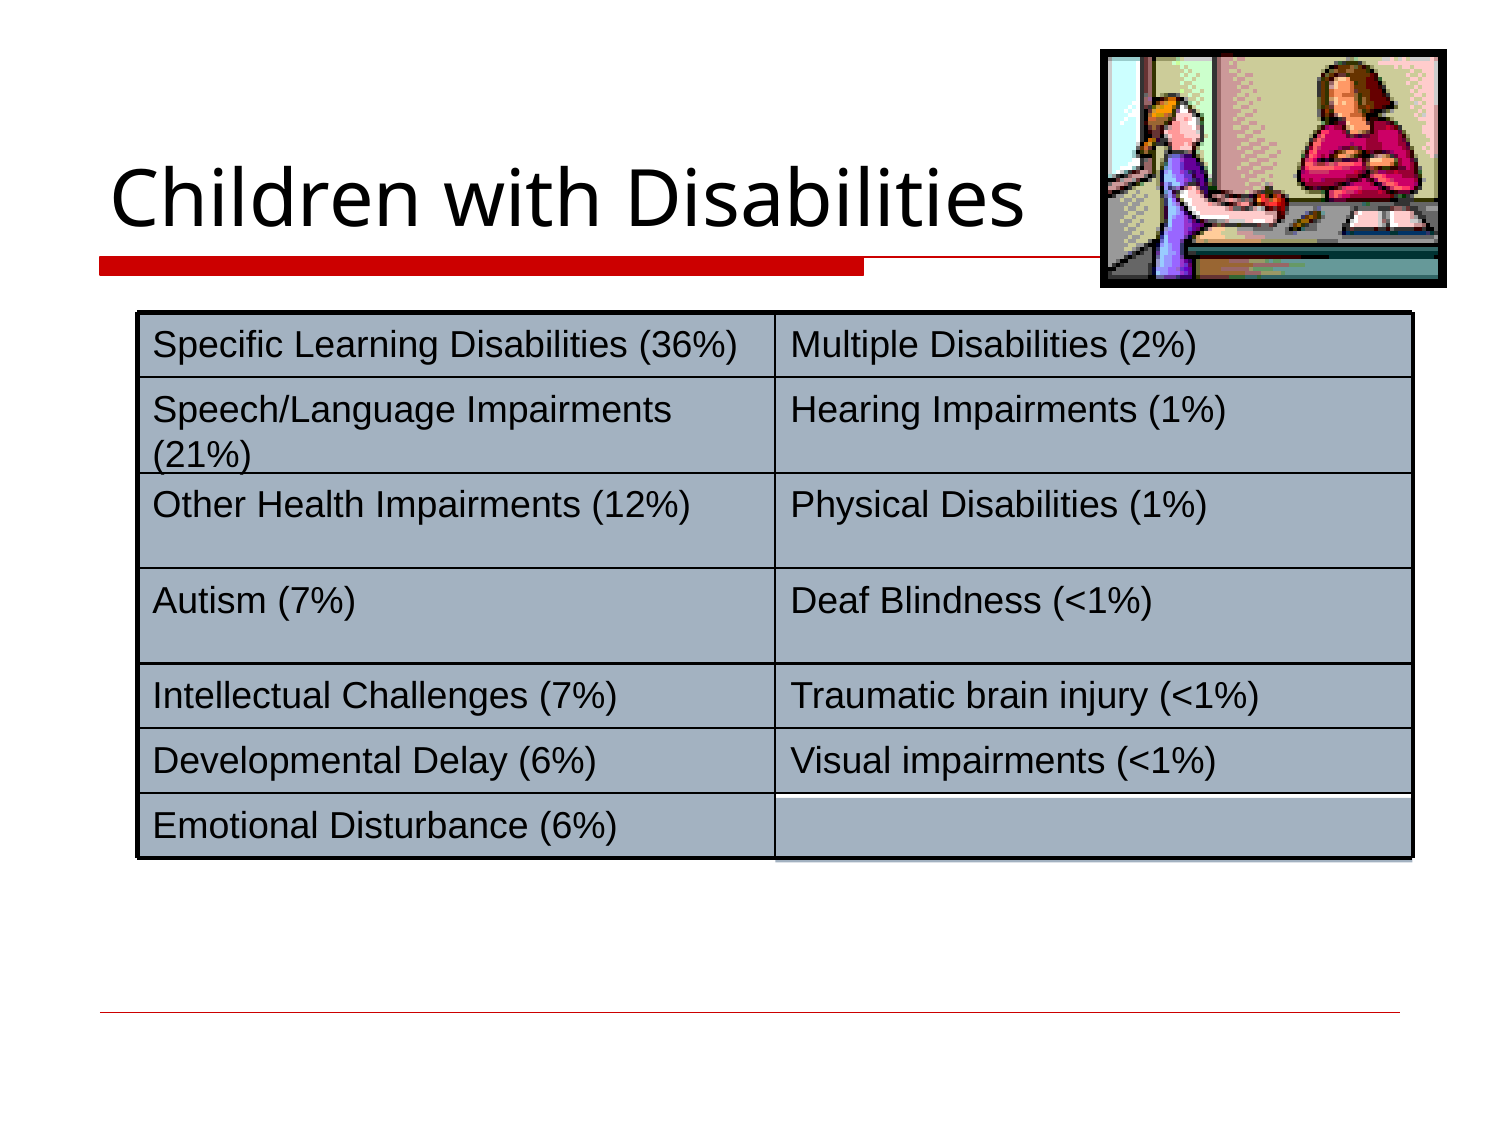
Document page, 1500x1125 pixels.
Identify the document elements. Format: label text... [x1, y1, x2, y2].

picture [1099, 49, 1448, 289]
title Children with Disabilities [94, 50, 1097, 250]
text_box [137, 312, 1413, 863]
